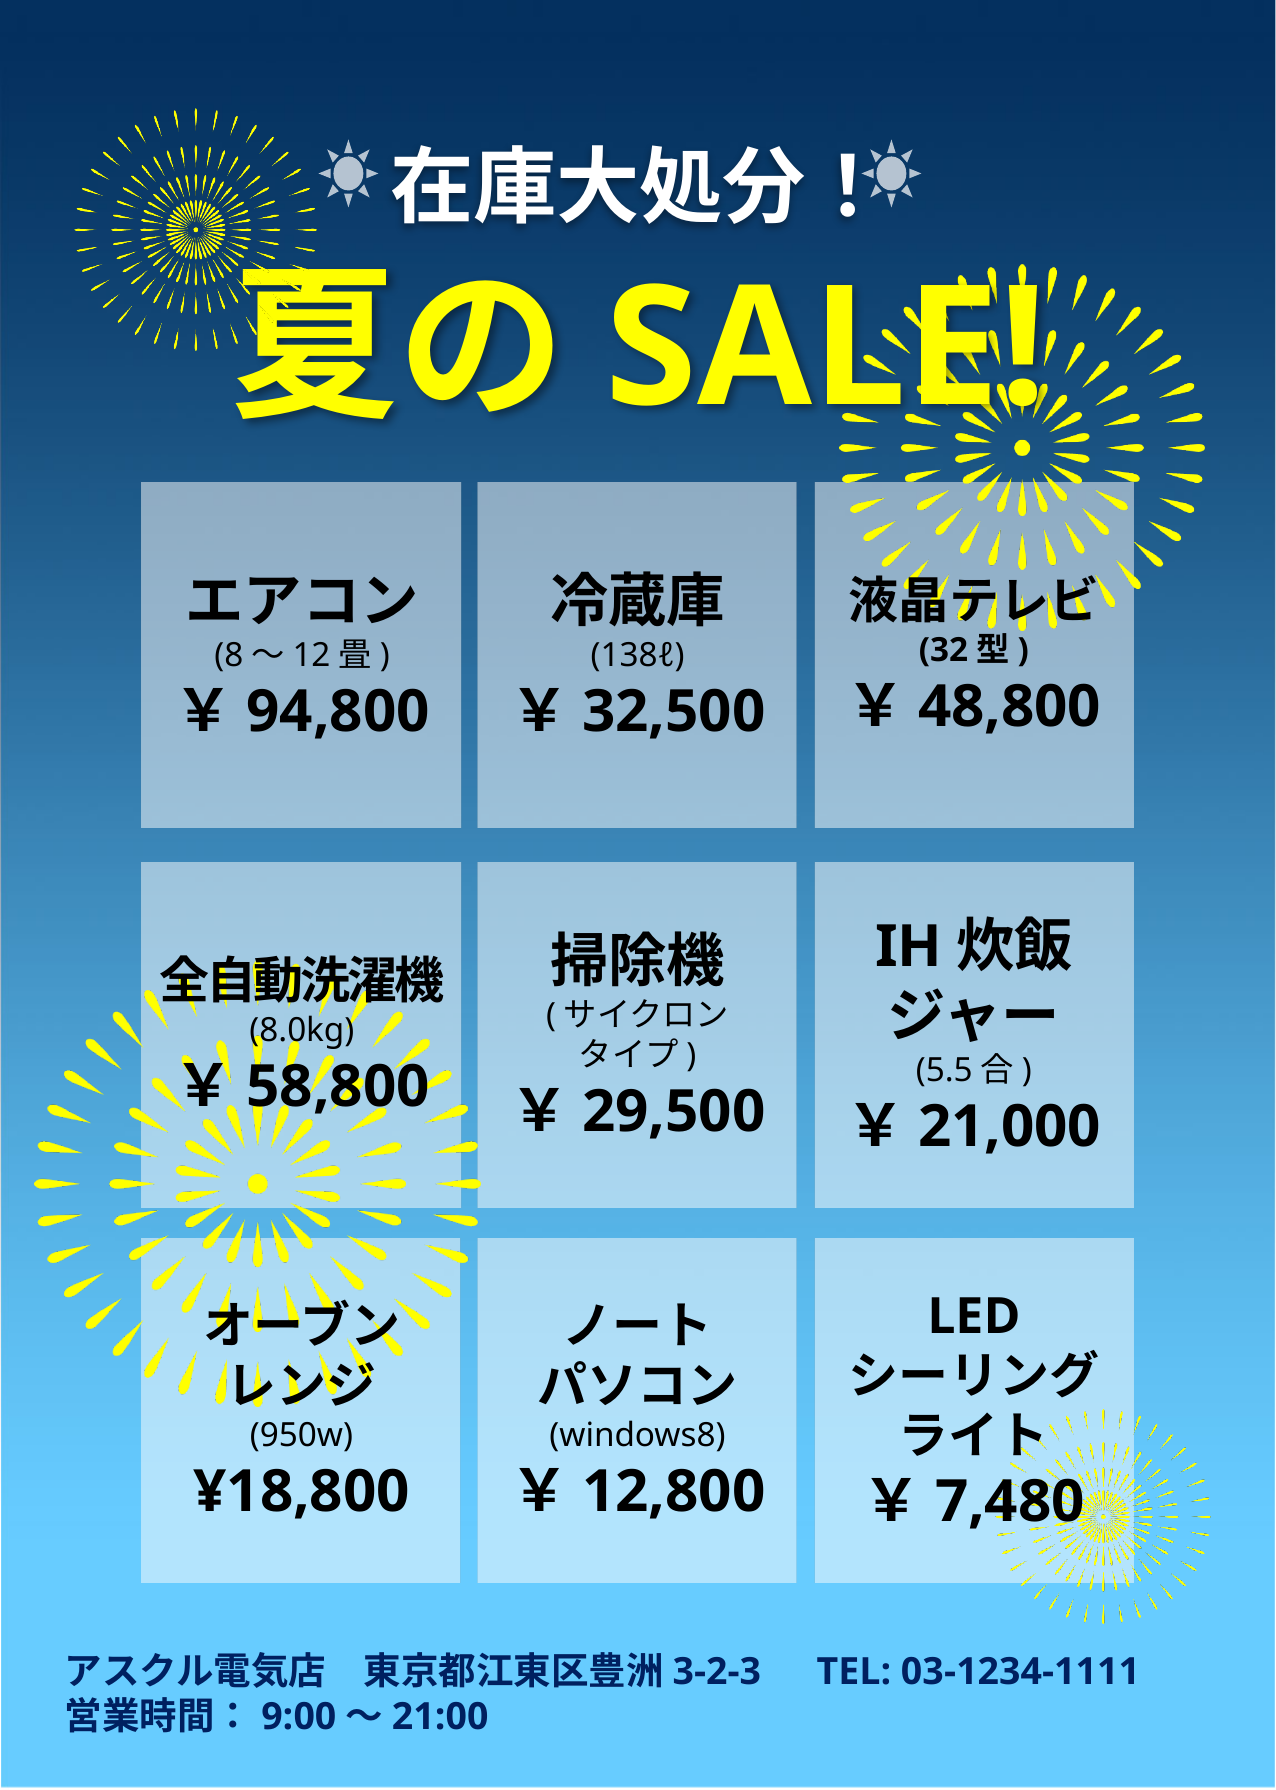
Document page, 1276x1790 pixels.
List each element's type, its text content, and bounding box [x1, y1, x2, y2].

text_box [858, 135, 925, 211]
text_box 在庫大処分！ [375, 125, 905, 228]
picture [0, 0, 1276, 1790]
text_box 夏のSALE! [217, 230, 1063, 446]
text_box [142, 480, 1134, 1582]
text_box アスクル電気店 東京都江東区豊洲3-2-3 TEL: 03-1234-1111 営業時間：9:00～21:00 [50, 1639, 1230, 1745]
text_box [317, 135, 382, 211]
